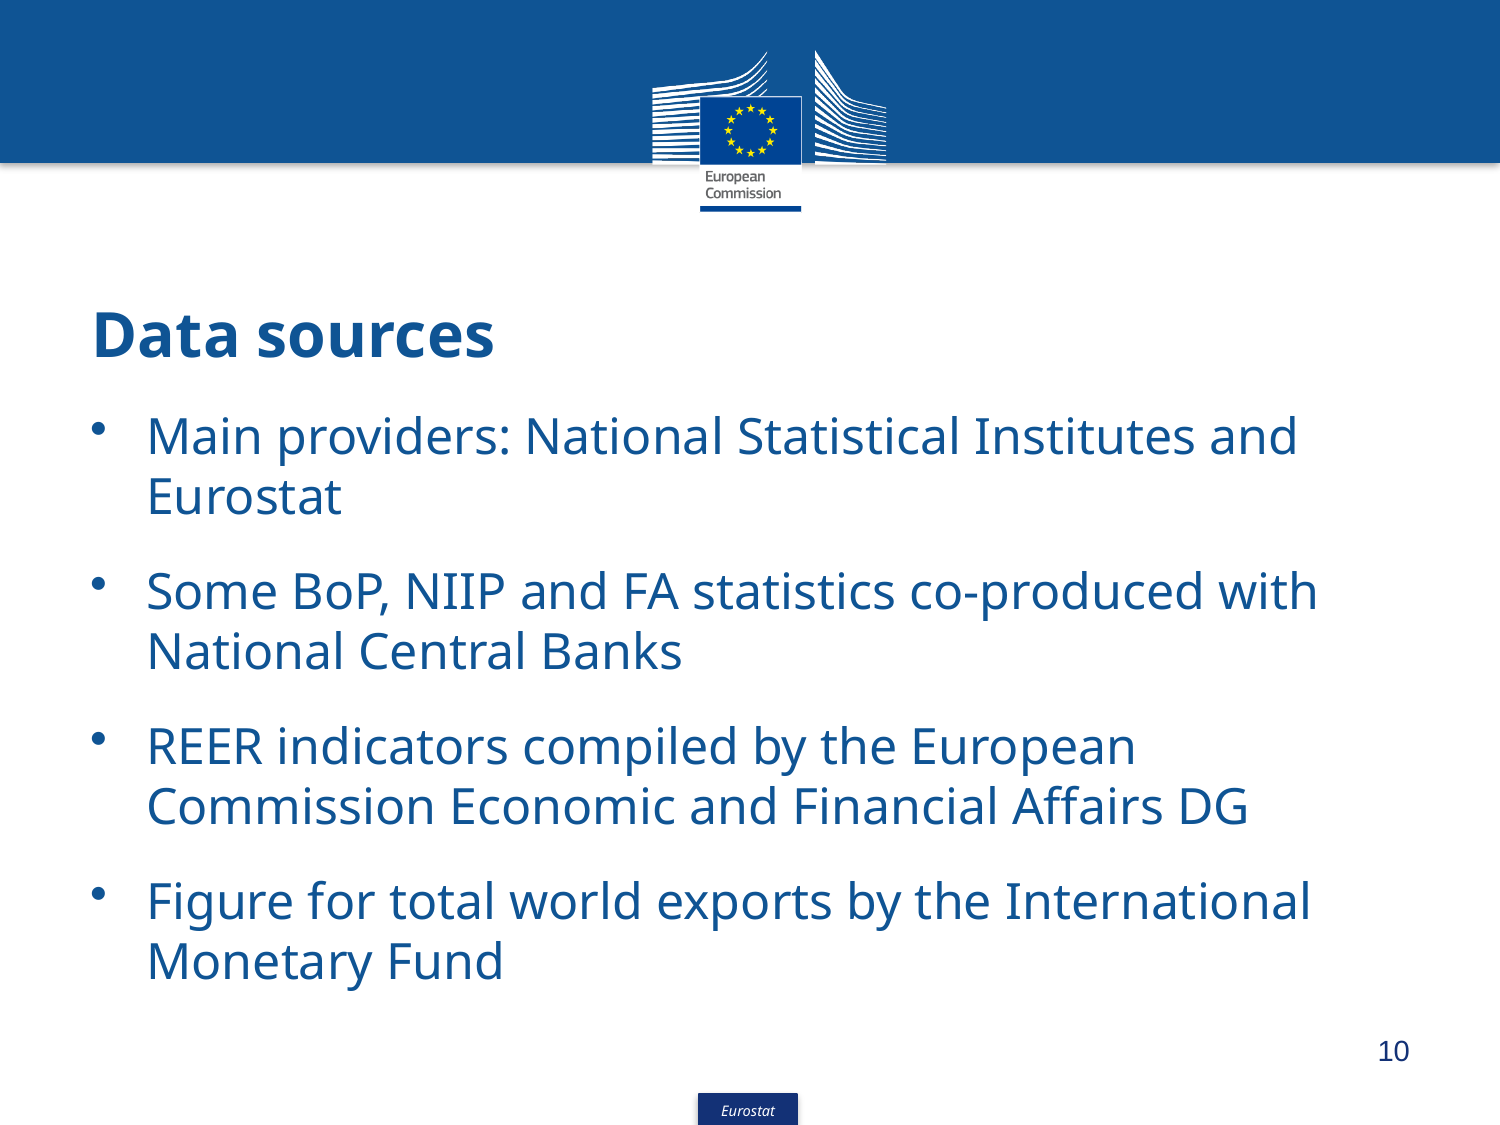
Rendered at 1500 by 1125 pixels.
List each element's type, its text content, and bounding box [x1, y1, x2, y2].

slide_number 10 [1074, 1024, 1426, 1103]
title Data sources [76, 255, 1427, 409]
list Main providers: National Statistical Institutes and Eurostat Some BoP, NIIP and FA statistics co-produced with National Central Banks REER indicators compiled by the European Commission Economic and Financial Affairs DG Figure for total world exports by the International Monetary Fund [75, 397, 1425, 1017]
